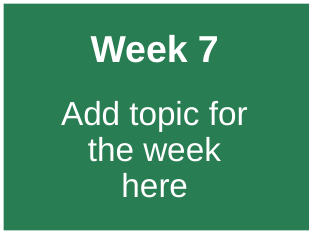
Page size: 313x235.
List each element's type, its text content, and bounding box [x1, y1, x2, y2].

text_box Week 7 [64, 17, 245, 78]
text_box [3, 3, 310, 231]
text_box Add topic for the week here [23, 89, 286, 212]
